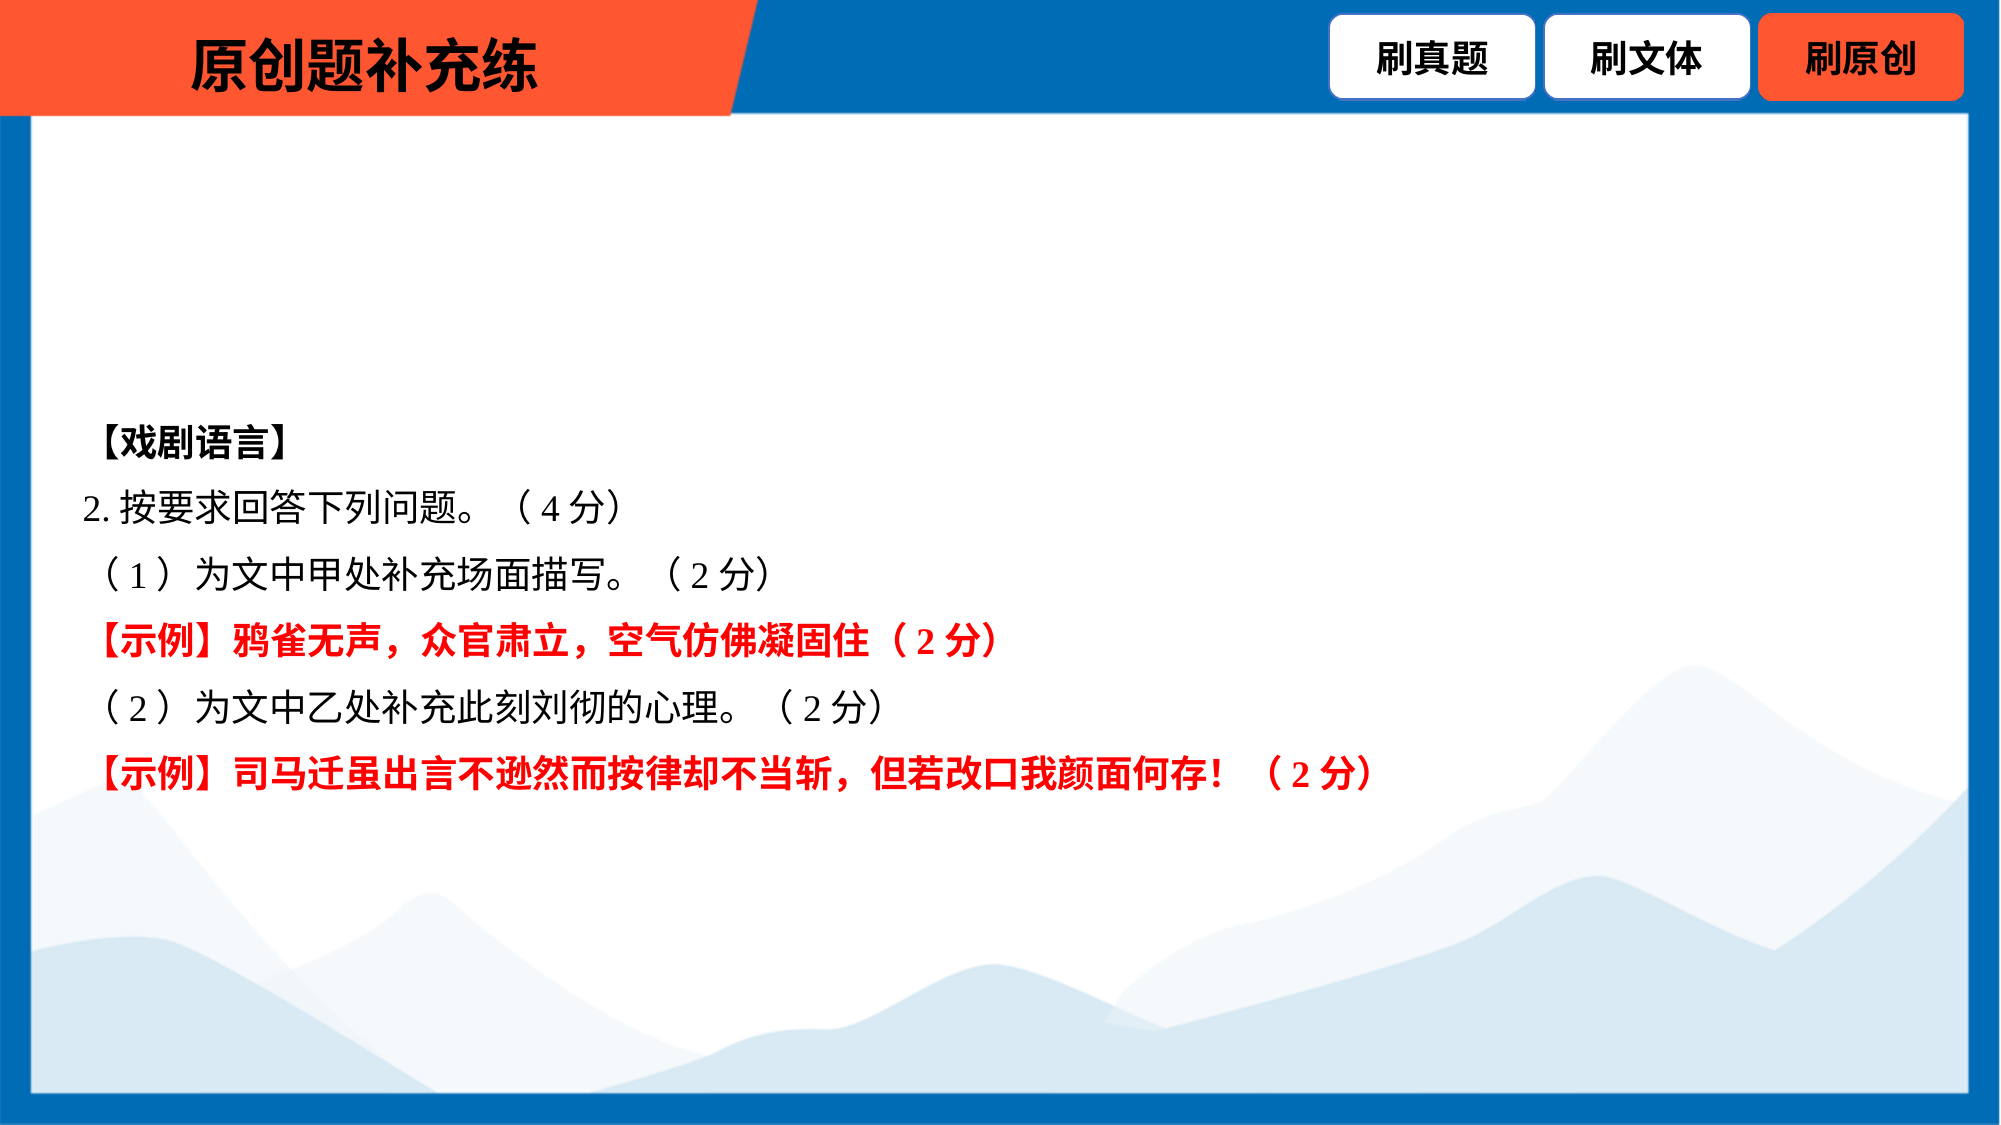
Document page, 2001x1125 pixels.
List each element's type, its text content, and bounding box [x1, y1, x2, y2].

text_box （2）为文中乙处补充此刻刘彻的心理。（2分） [82, 664, 1917, 723]
text_box （1）为文中甲处补充场面描写。（2分） [82, 531, 1917, 590]
picture [0, 0, 2000, 1125]
text_box 【戏剧语言】 [82, 399, 1917, 458]
text_box 【示例】司马迁虽出言不逊然而按律却不当斩，但若改口我颜面何存！（2分） [82, 730, 1917, 789]
text_box 【示例】鸦雀无声，众官肃立，空气仿佛凝固住（2分） [82, 597, 1917, 656]
text_box 2.按要求回答下列问题。（4分） [82, 464, 1917, 523]
